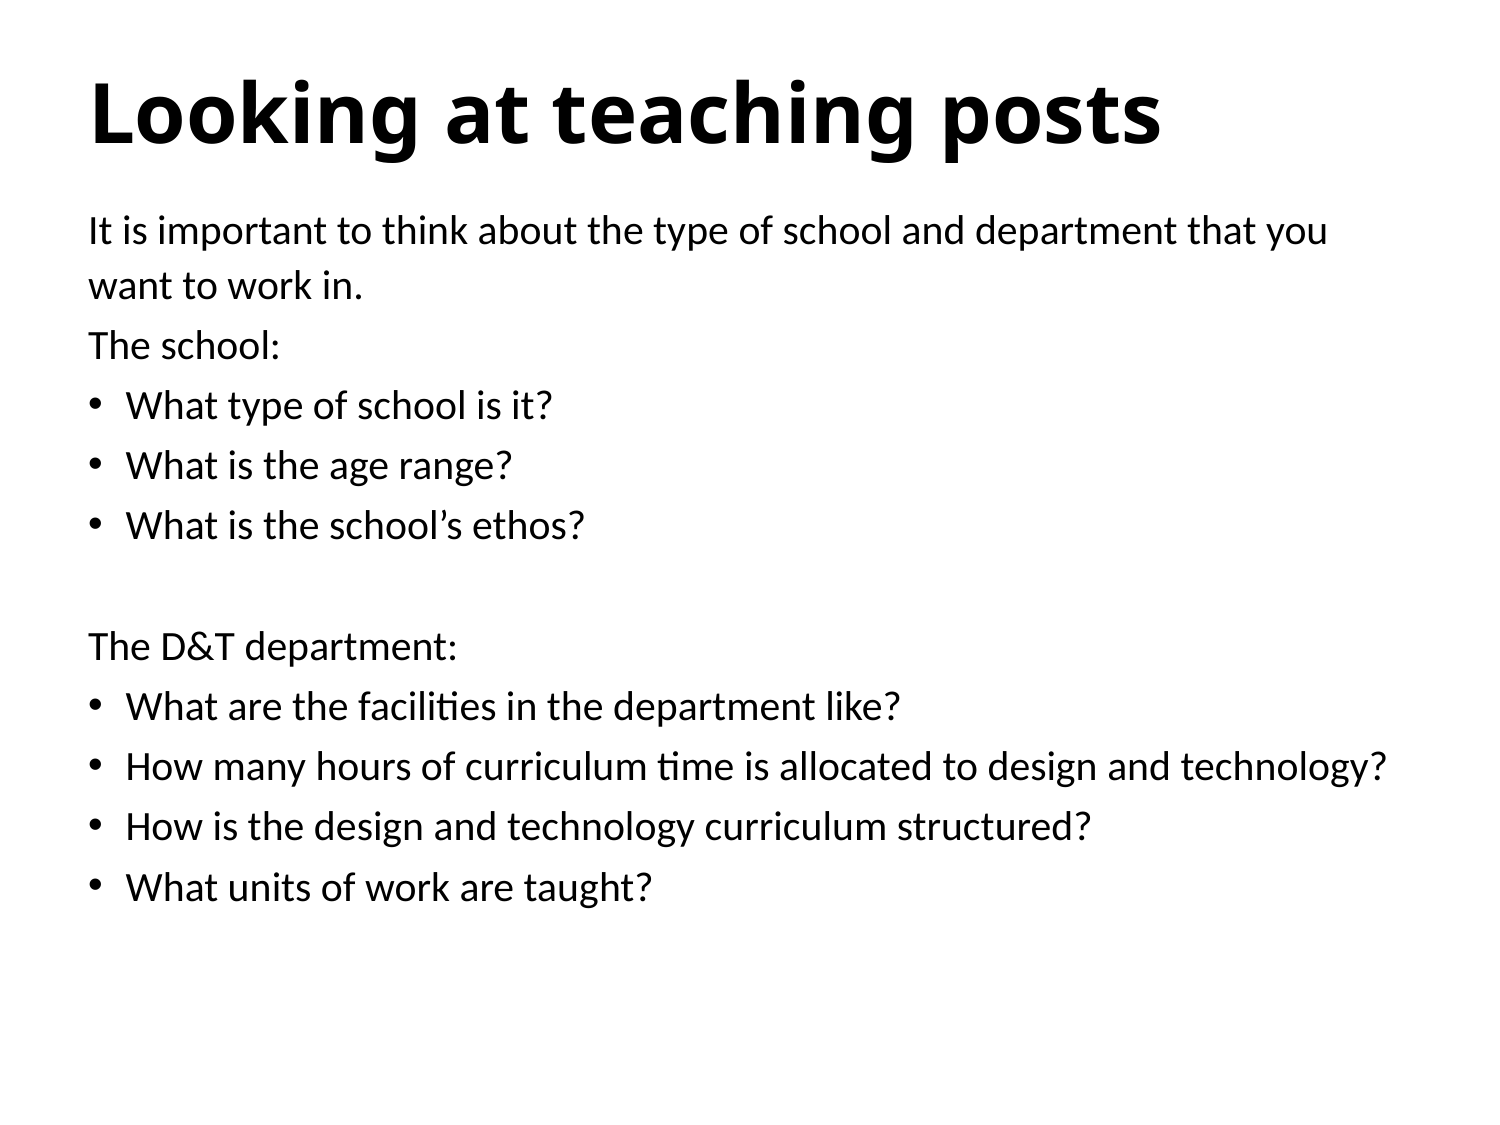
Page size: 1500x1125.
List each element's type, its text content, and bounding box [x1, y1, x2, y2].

list It is important to think about the type of school and department that you want to work in. The school: What type of school is it? What is the age range? What is the school’s ethos? The D&T department: What are the facilities in the department like? How many hours of curriculum time is allocated to design and technology? How is the design and technology curriculum structured? What units of work are taught? [73, 190, 1438, 982]
title Looking at teaching posts [73, 42, 1367, 190]
